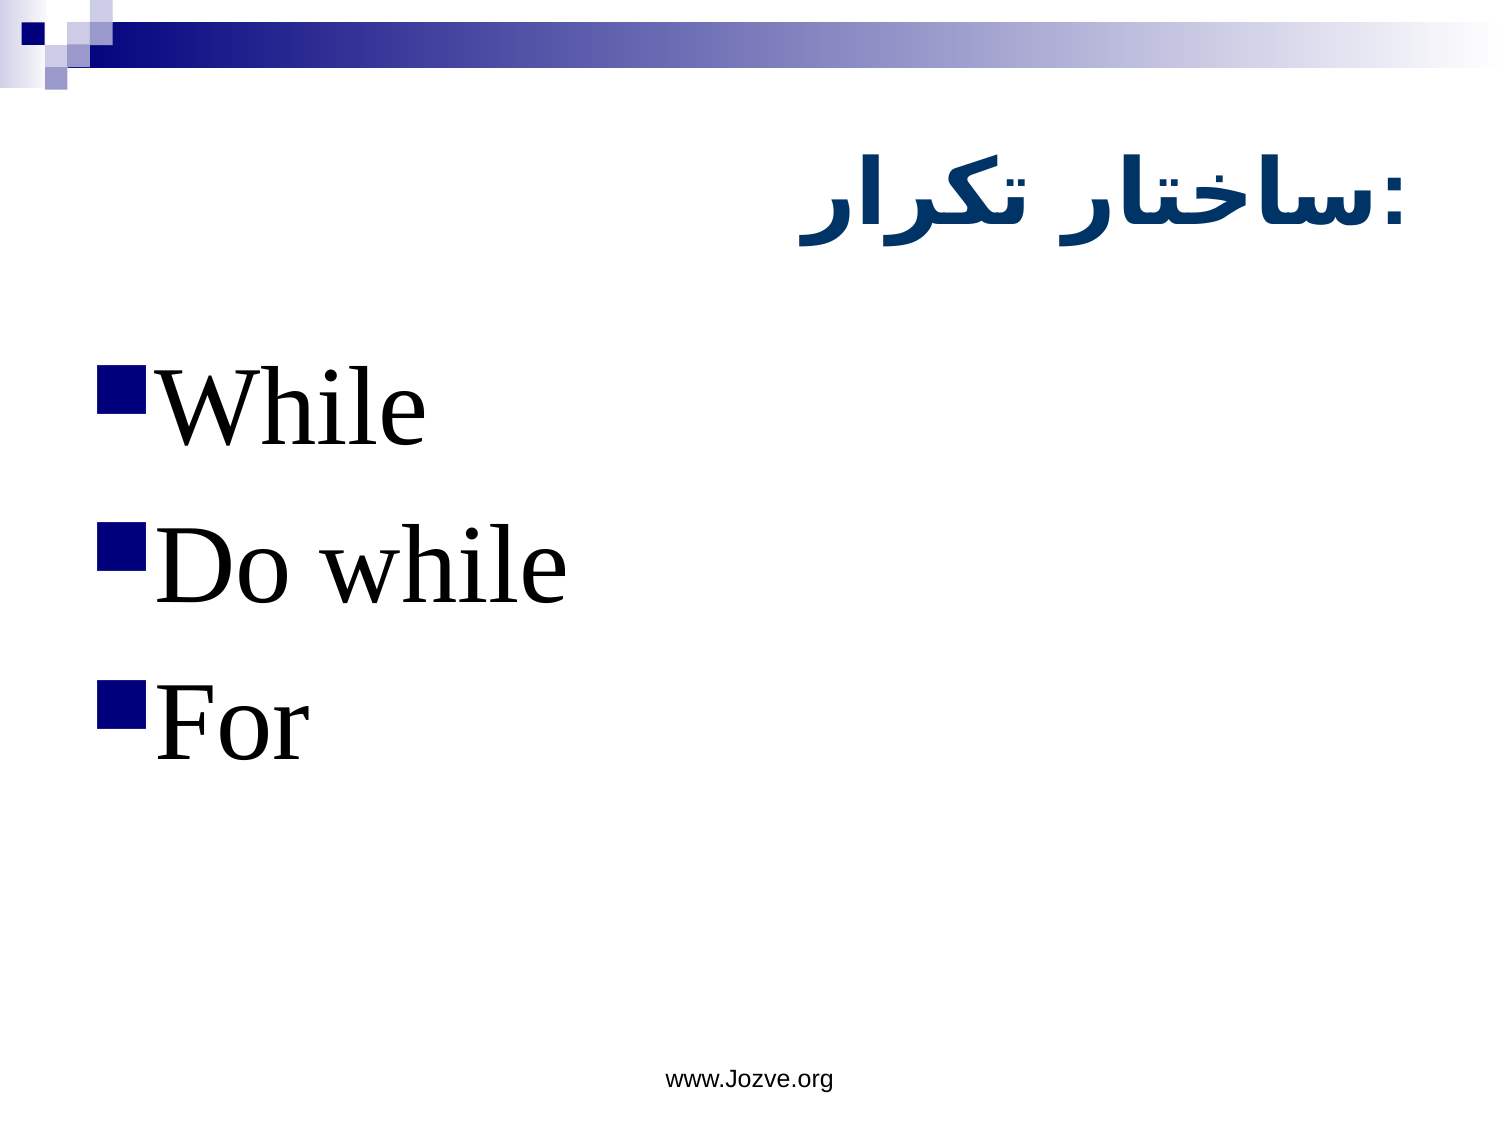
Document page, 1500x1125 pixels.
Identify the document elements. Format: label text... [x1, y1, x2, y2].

footer www.Jozve.org [512, 1024, 988, 1101]
list While Do while For [74, 324, 1426, 963]
title ساختار تکرار: [74, 74, 1426, 301]
